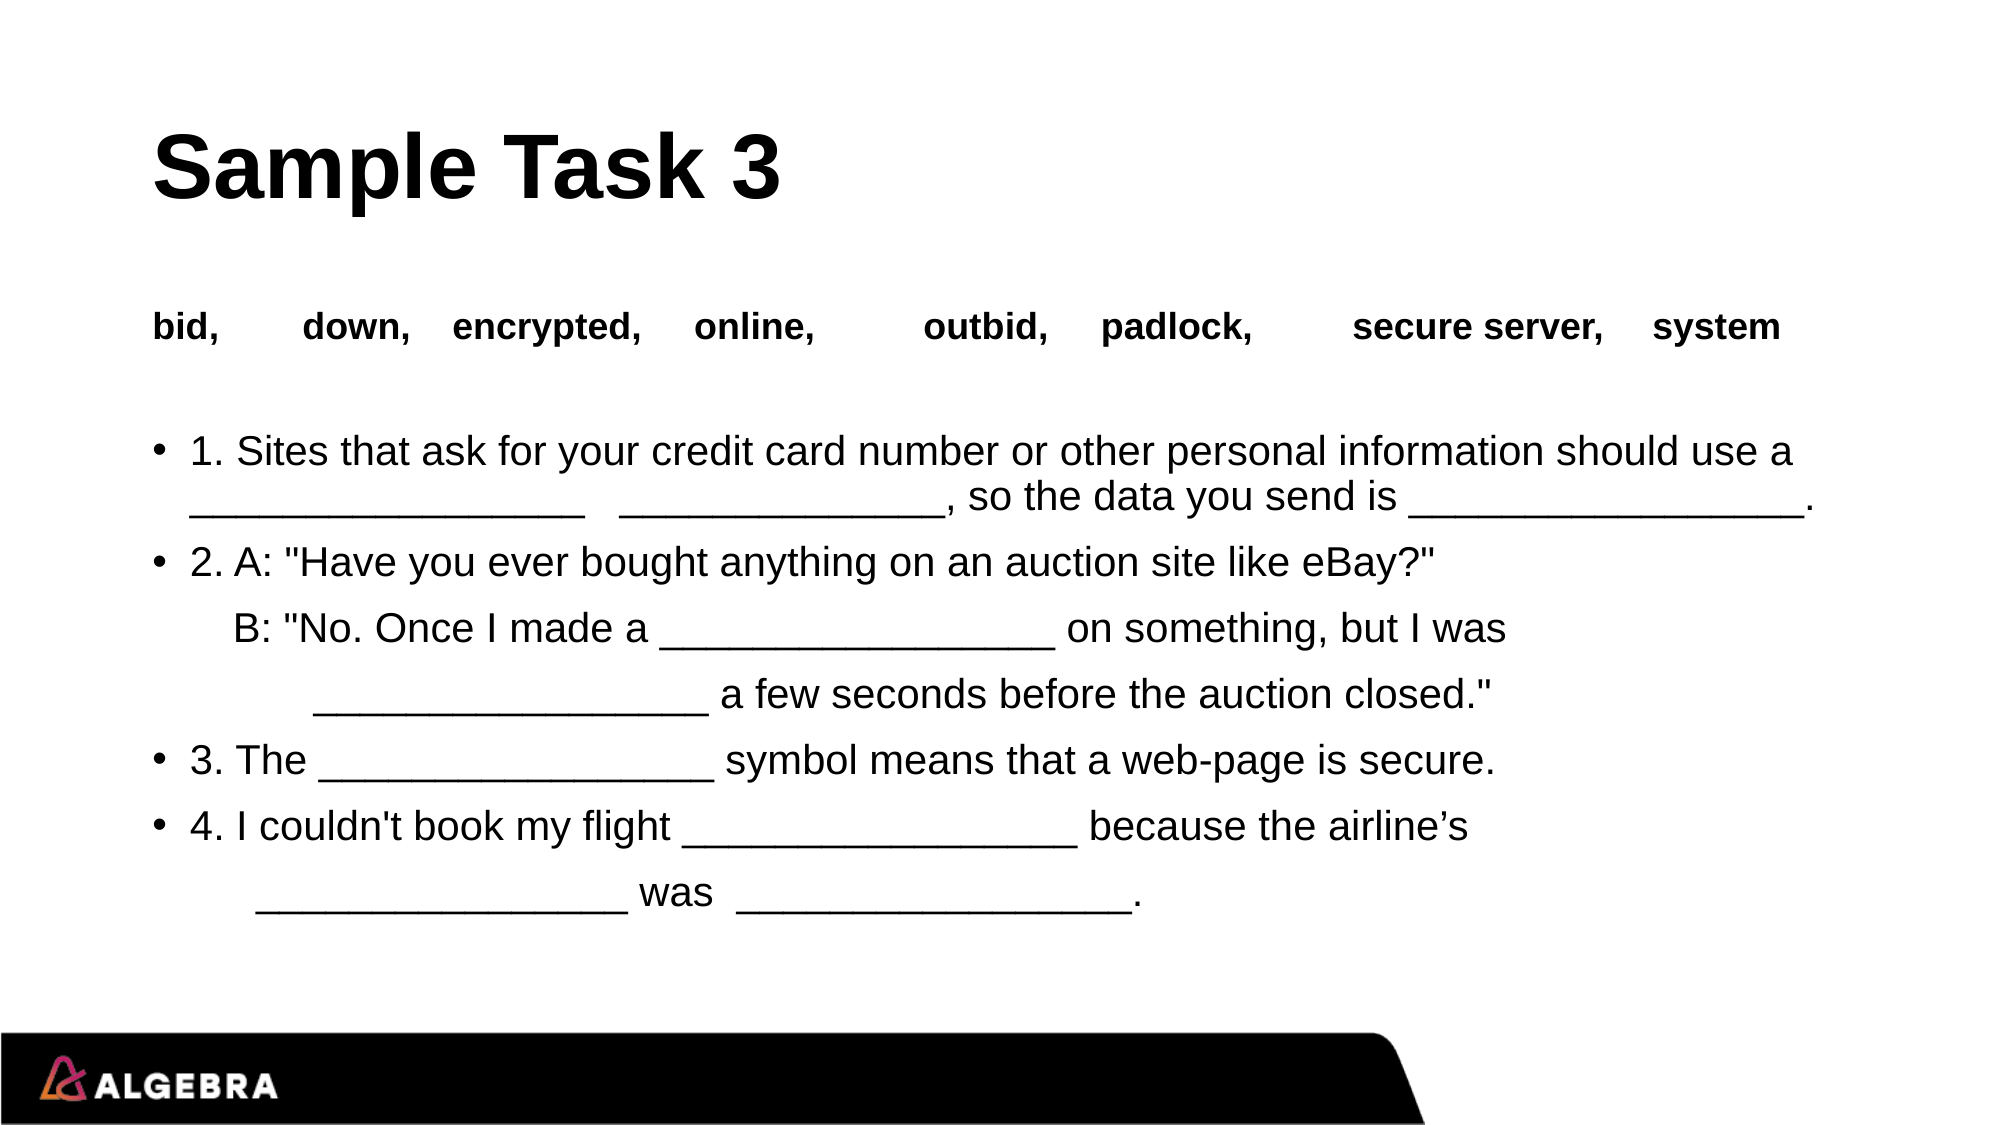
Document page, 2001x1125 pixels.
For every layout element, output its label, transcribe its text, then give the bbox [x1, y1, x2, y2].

list bid, down, encrypted, online, outbid, padlock, secure server, system 1. Sites that ask for your credit card number or other personal information should use a _________________ ______________, so the data you send is _________________. 2. A: "Have you ever bought anything on an auction site like eBay?" B: "No. Once I made a _________________ on something, but I was _________________ a few seconds before the auction closed." 3. The _________________ symbol means that a web-page is secure. 4. I couldn't book my flight _________________ because the airline’s ________________ was _________________. [137, 299, 1863, 1014]
picture [0, 1032, 1425, 1125]
title Sample Task 3 [137, 59, 1863, 278]
